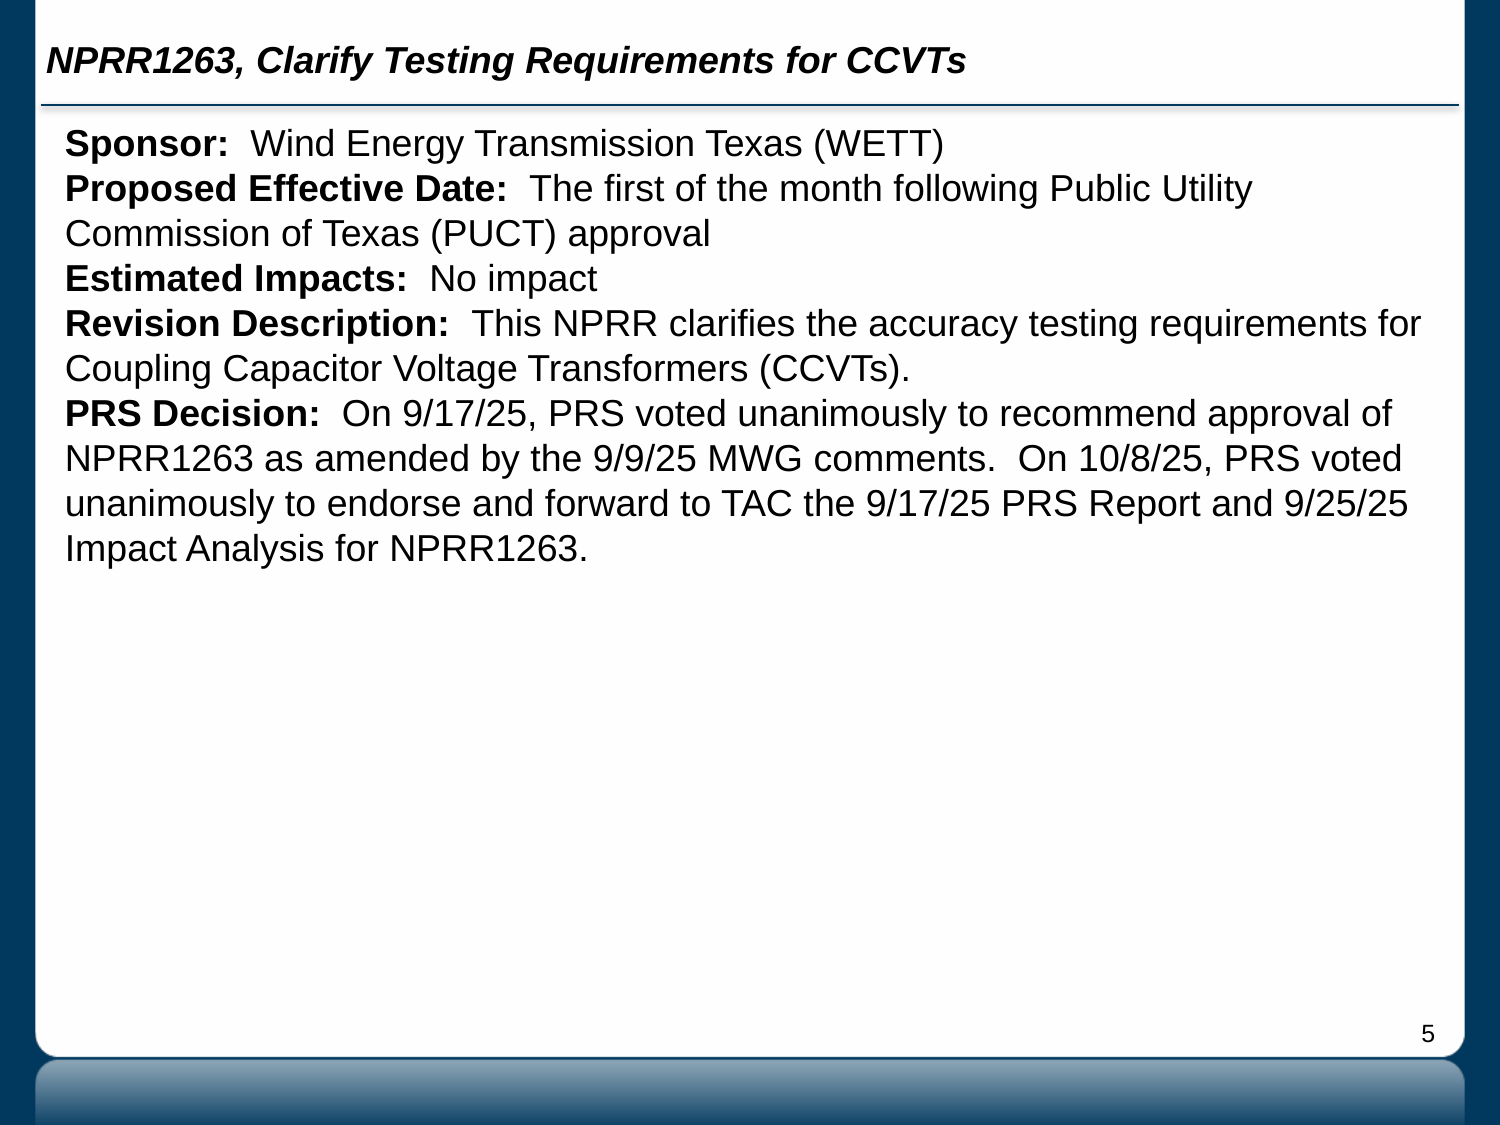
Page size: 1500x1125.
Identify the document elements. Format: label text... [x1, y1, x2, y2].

picture [35, 0, 1465, 1125]
text_box Sponsor: Wind Energy Transmission Texas (WETT) Proposed Effective Date: The first of the month following Public Utility Commission of Texas (PUCT) approval Estimated Impacts: No impact Revision Description: This NPRR clarifies the accuracy testing requirements for Coupling Capacitor Voltage Transformers (CCVTs). PRS Decision: On 9/17/25, PRS voted unanimously to recommend approval of NPRR1263 as amended by the 9/9/25 MWG comments. On 10/8/25, PRS voted unanimously to endorse and forward to TAC the 9/17/25 PRS Report and 9/25/25 Impact Analysis for NPRR1263. [49, 111, 1444, 576]
title NPRR1263, Clarify Testing Requirements for CCVTs [31, 20, 1464, 97]
